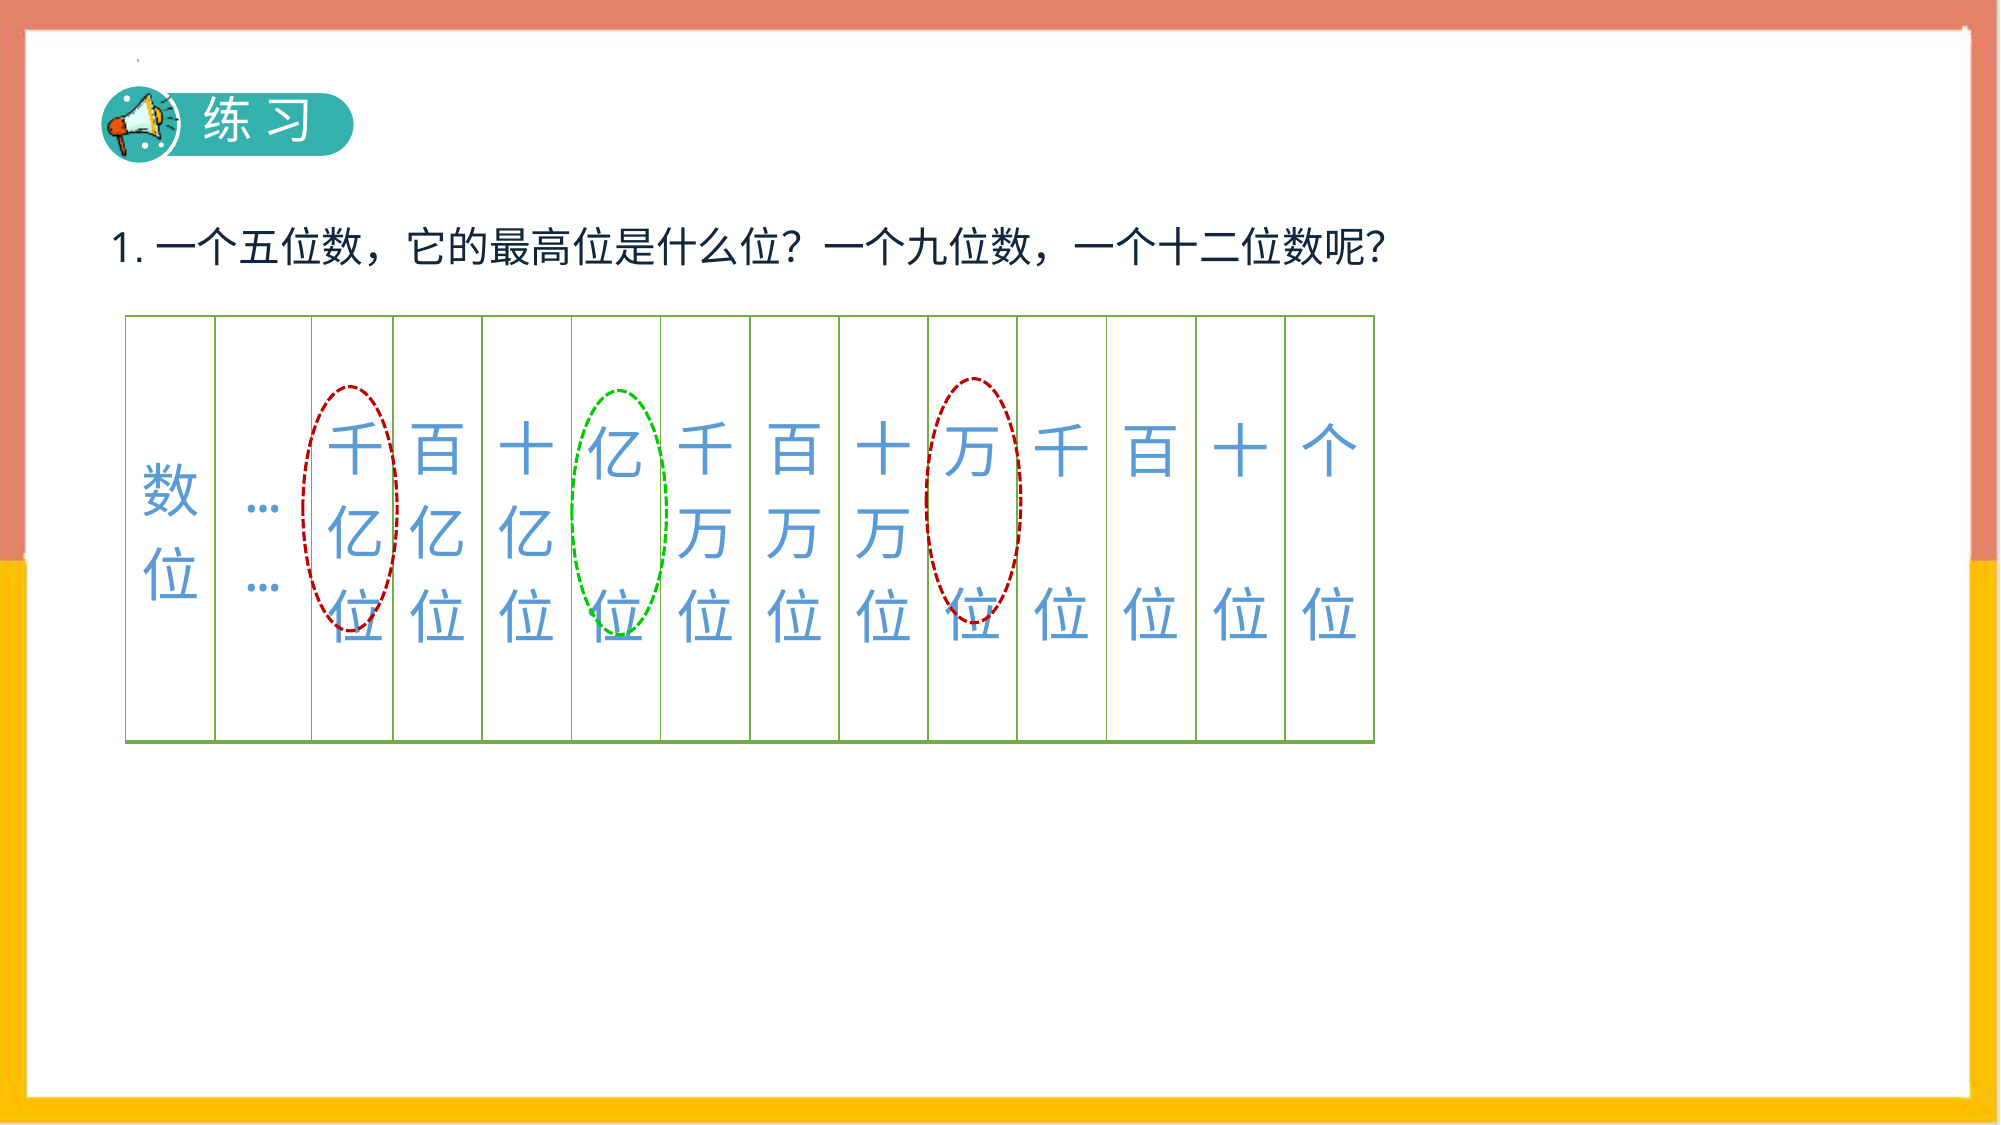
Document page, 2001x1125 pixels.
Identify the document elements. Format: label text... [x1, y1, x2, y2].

table_header …… [216, 317, 311, 740]
table_header 千万位 [661, 317, 749, 740]
table_header 千 位 [1018, 317, 1106, 740]
table_header 千亿位 [312, 574, 392, 740]
table_header 万 位 [929, 555, 1016, 740]
text_box 1.一个五位数，它的最高位是什么位？一个九位数，一个十二位数呢？ [94, 187, 1454, 278]
table_header 百 位 [1107, 317, 1195, 740]
table_header 十亿位 [483, 317, 571, 740]
table_header 千亿位 [312, 317, 392, 444]
table_header 数位 [126, 317, 214, 740]
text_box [98, 81, 408, 166]
table_header 百亿位 [394, 317, 481, 740]
table_header 亿 位 [572, 317, 660, 476]
picture [0, 0, 2001, 1125]
table_header 百万位 [751, 317, 838, 740]
table_header 十万位 [840, 317, 927, 740]
text_box [301, 385, 399, 632]
table_header 十 位 [1197, 317, 1284, 740]
table_header 个 位 [1286, 317, 1373, 740]
text_box [925, 377, 1022, 624]
table_header 万 位 [929, 317, 1016, 447]
table_header 亿 位 [572, 550, 660, 740]
text_box [570, 389, 668, 636]
